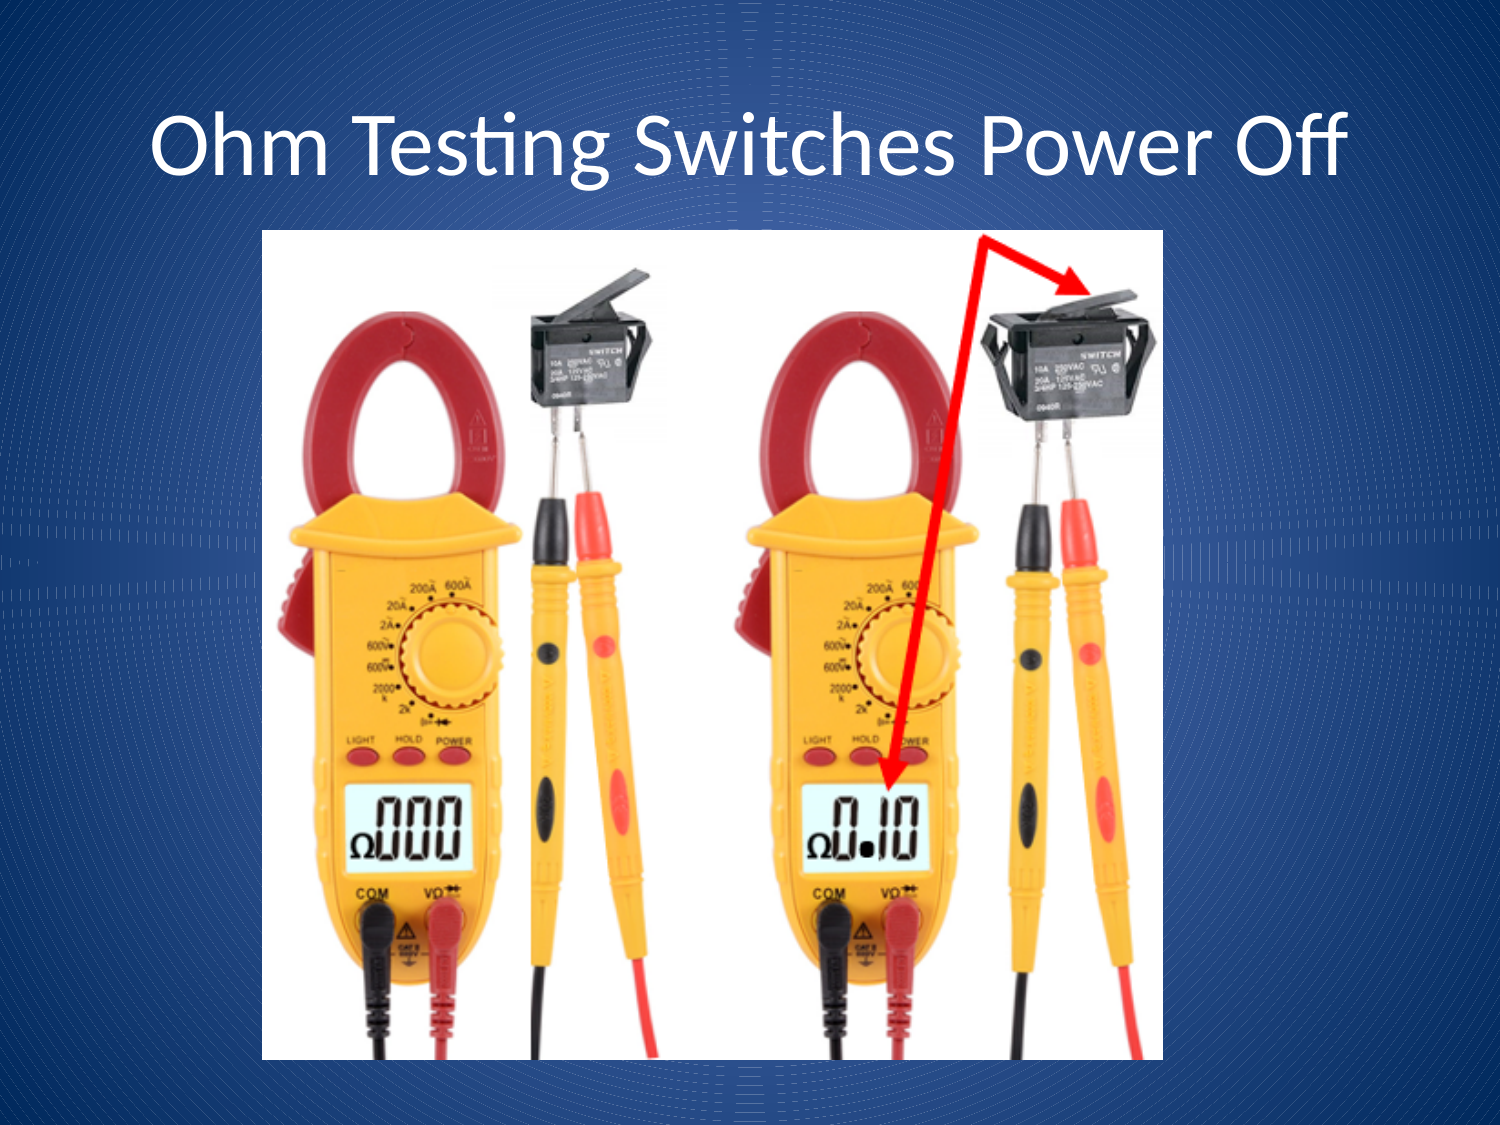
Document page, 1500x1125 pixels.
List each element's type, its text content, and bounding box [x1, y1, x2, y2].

title Ohm Testing Switches Power Off [75, 45, 1425, 233]
picture [262, 230, 1163, 1060]
